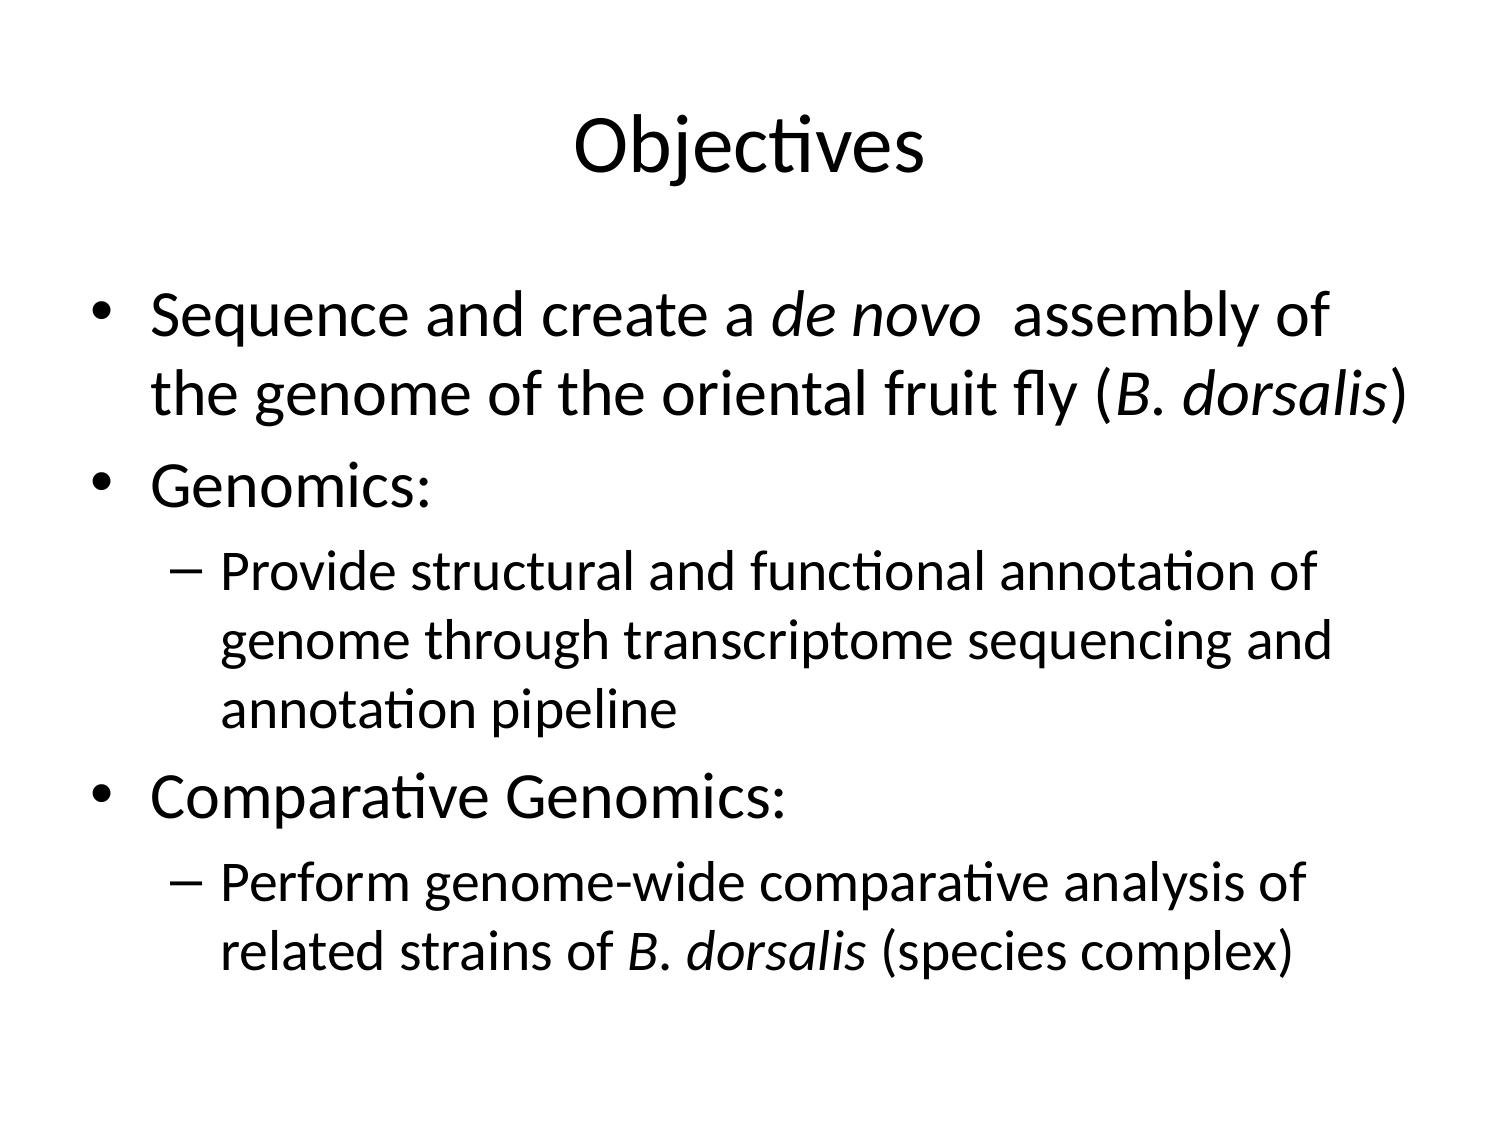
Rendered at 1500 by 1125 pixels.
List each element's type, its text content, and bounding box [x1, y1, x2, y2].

list Sequence and create a de novo assembly of the genome of the oriental fruit fly (B. dorsalis) Genomics: Provide structural and functional annotation of genome through transcriptome sequencing and annotation pipeline Comparative Genomics: Perform genome-wide comparative analysis of related strains of B. dorsalis (species complex) [74, 262, 1426, 1006]
title Objectives [74, 44, 1426, 233]
